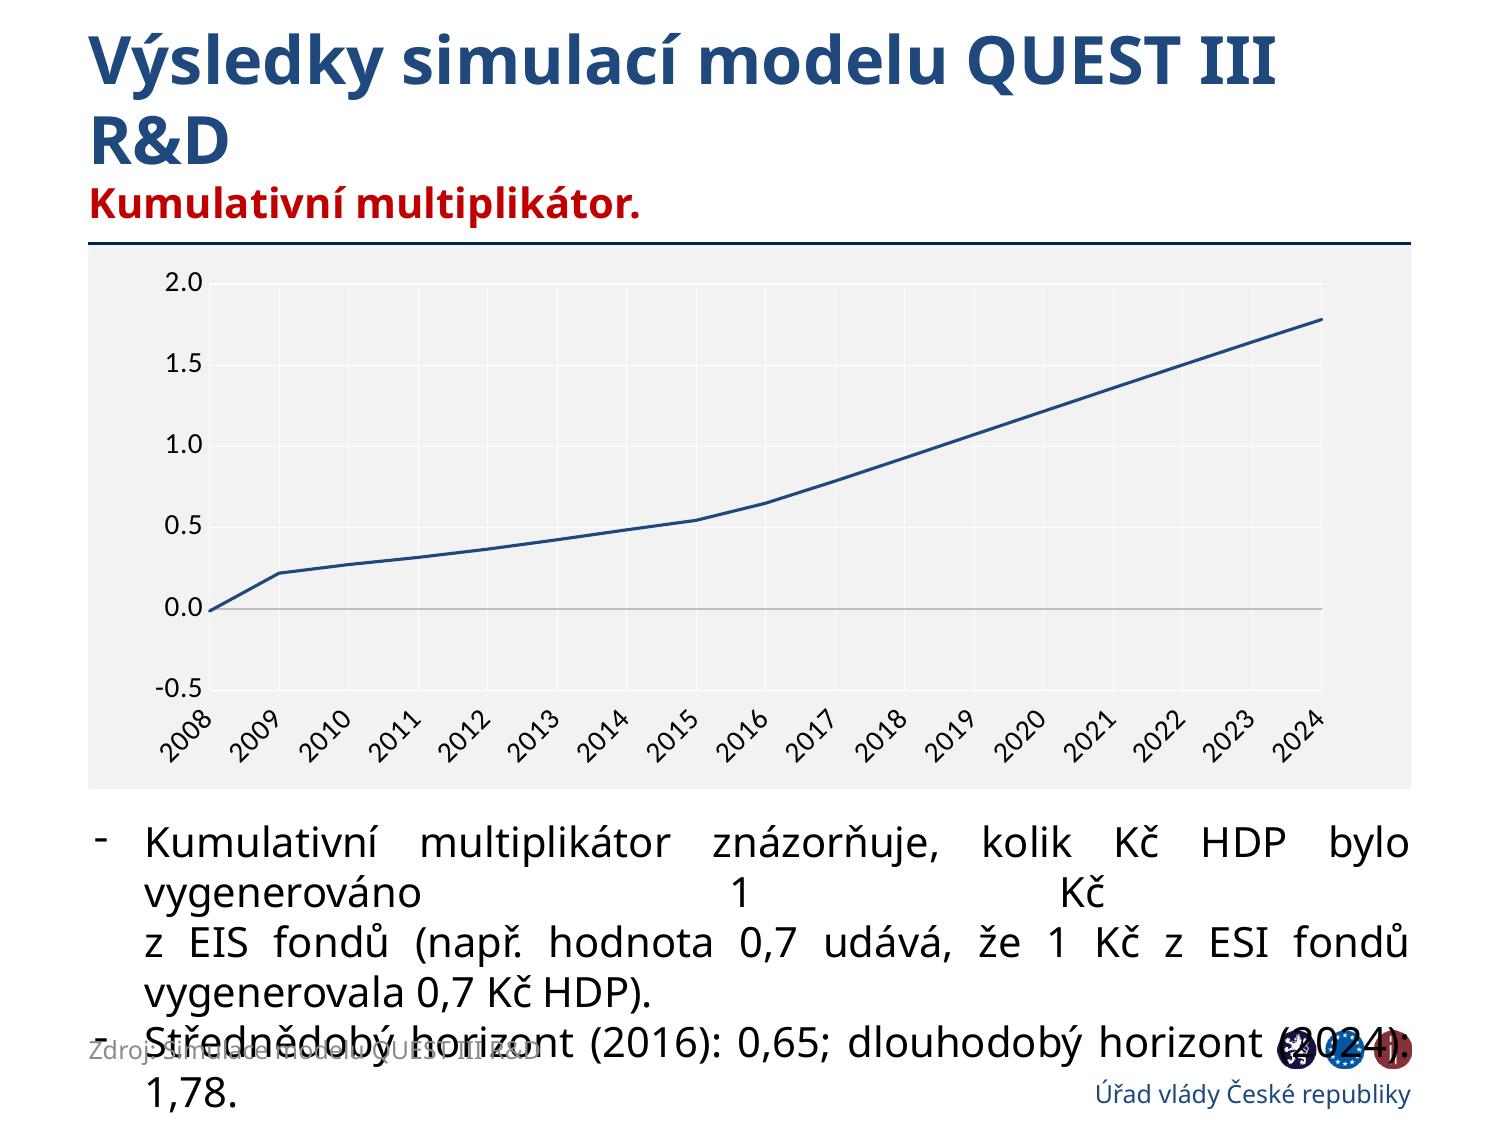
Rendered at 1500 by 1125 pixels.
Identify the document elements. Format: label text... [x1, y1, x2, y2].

text_box Kumulativní multiplikátor. [88, 176, 1412, 227]
title Výsledky simulací modelu QUEST III R&D [88, 4, 1412, 176]
text_box Kumulativní multiplikátor znázorňuje, kolik Kč HDP bylo vygenerováno 1 Kč z EIS fondů (např. hodnota 0,7 udává, že 1 Kč z ESI fondů vygenerovala 0,7 Kč HDP). Střednědobý horizont (2016): 0,65; dlouhodobý horizont (2024): 1,78. [564, 815, 1412, 1116]
picture [1277, 1030, 1412, 1070]
text_box Úřad vlády České republiky [936, 1078, 1412, 1109]
footer Zdroj: Simulace modelu QUEST III R&D [88, 723, 564, 1125]
text_box [86, 241, 1413, 792]
chart [123, 255, 1377, 790]
